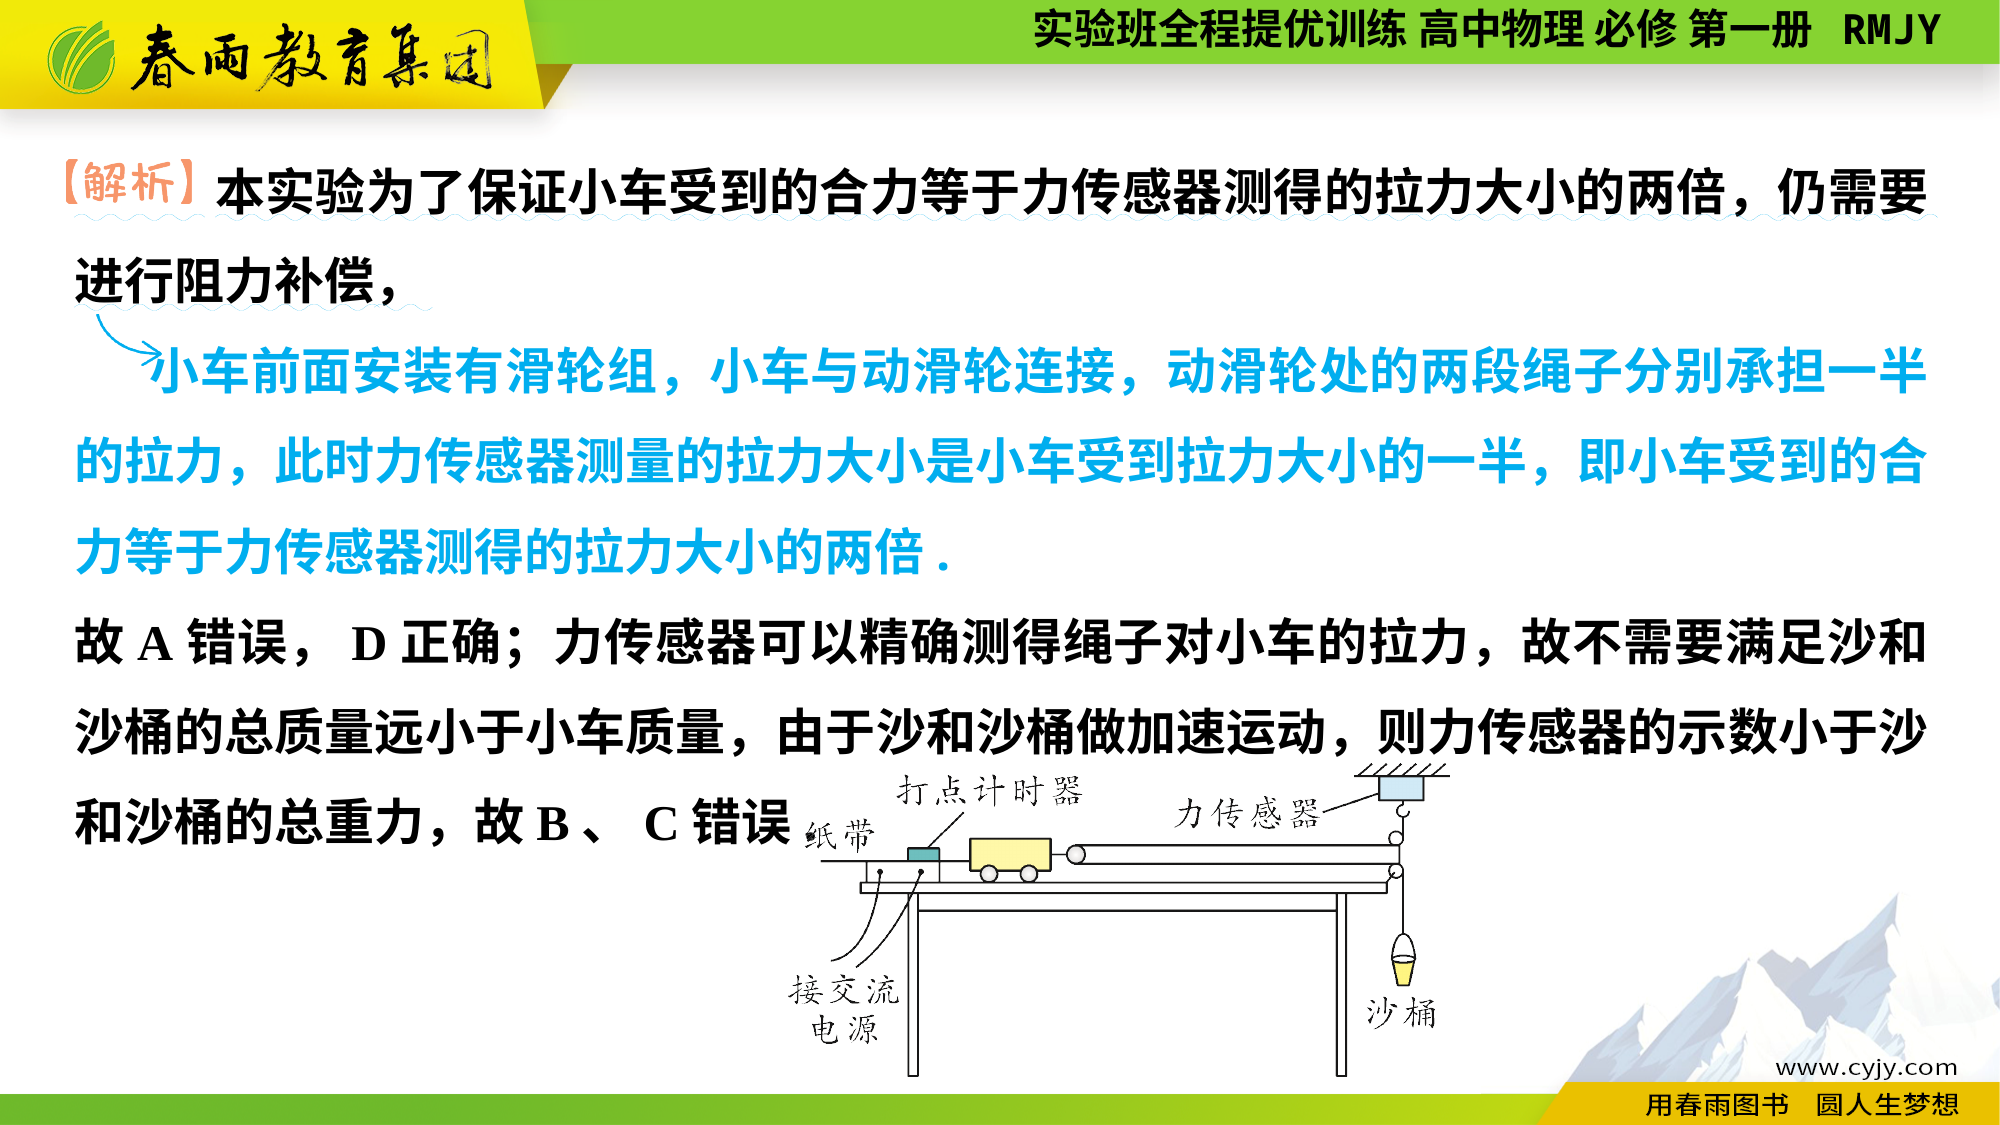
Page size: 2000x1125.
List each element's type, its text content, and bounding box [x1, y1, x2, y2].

list 本实验为了保证小车受到的合力等于力传感器测得的拉力大小的两倍，仍需要进行阻力补偿， 小车前面安装有滑轮组，小车与动滑轮连接，动滑轮处的两段绳子分别承担一半的拉力，此时力传感器测量的拉力大小是小车受到拉力大小的一半，即小车受到的合力等于力传感器测得的拉力大小的两倍. 故A错误，D正确；力传感器可以精确测得绳子对小车的拉力，故不需要满足沙和沙桶的总质量远小于小车质量，由于沙和沙桶做加速运动，则力传感器的示数小于沙和沙桶的总重力，故B、C错误. [59, 122, 1944, 865]
picture [0, 0, 2000, 1125]
